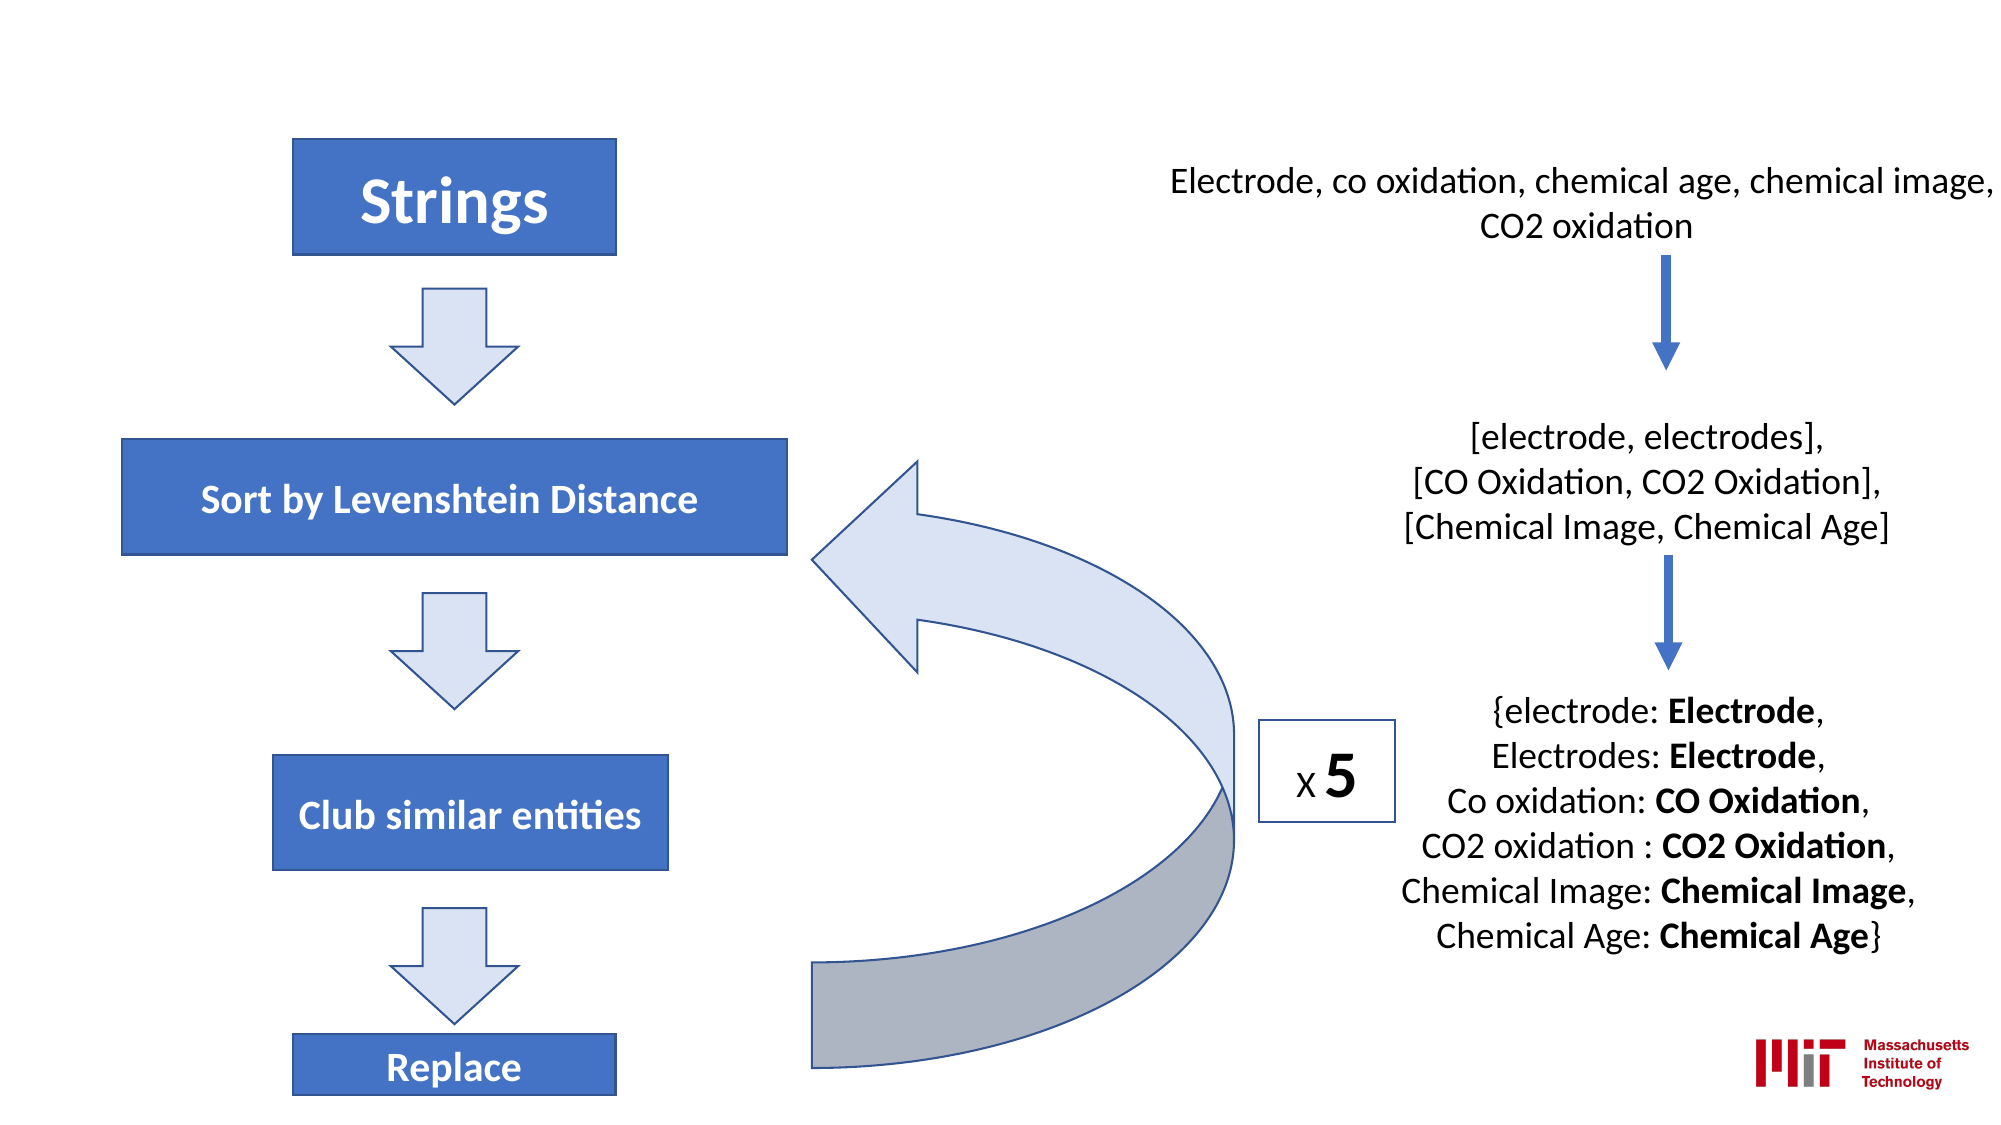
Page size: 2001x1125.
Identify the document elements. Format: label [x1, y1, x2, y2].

text_box [122, 288, 272, 555]
text_box [293, 138, 2000, 255]
text_box [272, 254, 1909, 871]
text_box [293, 554, 1932, 1096]
picture [1755, 1004, 1970, 1125]
